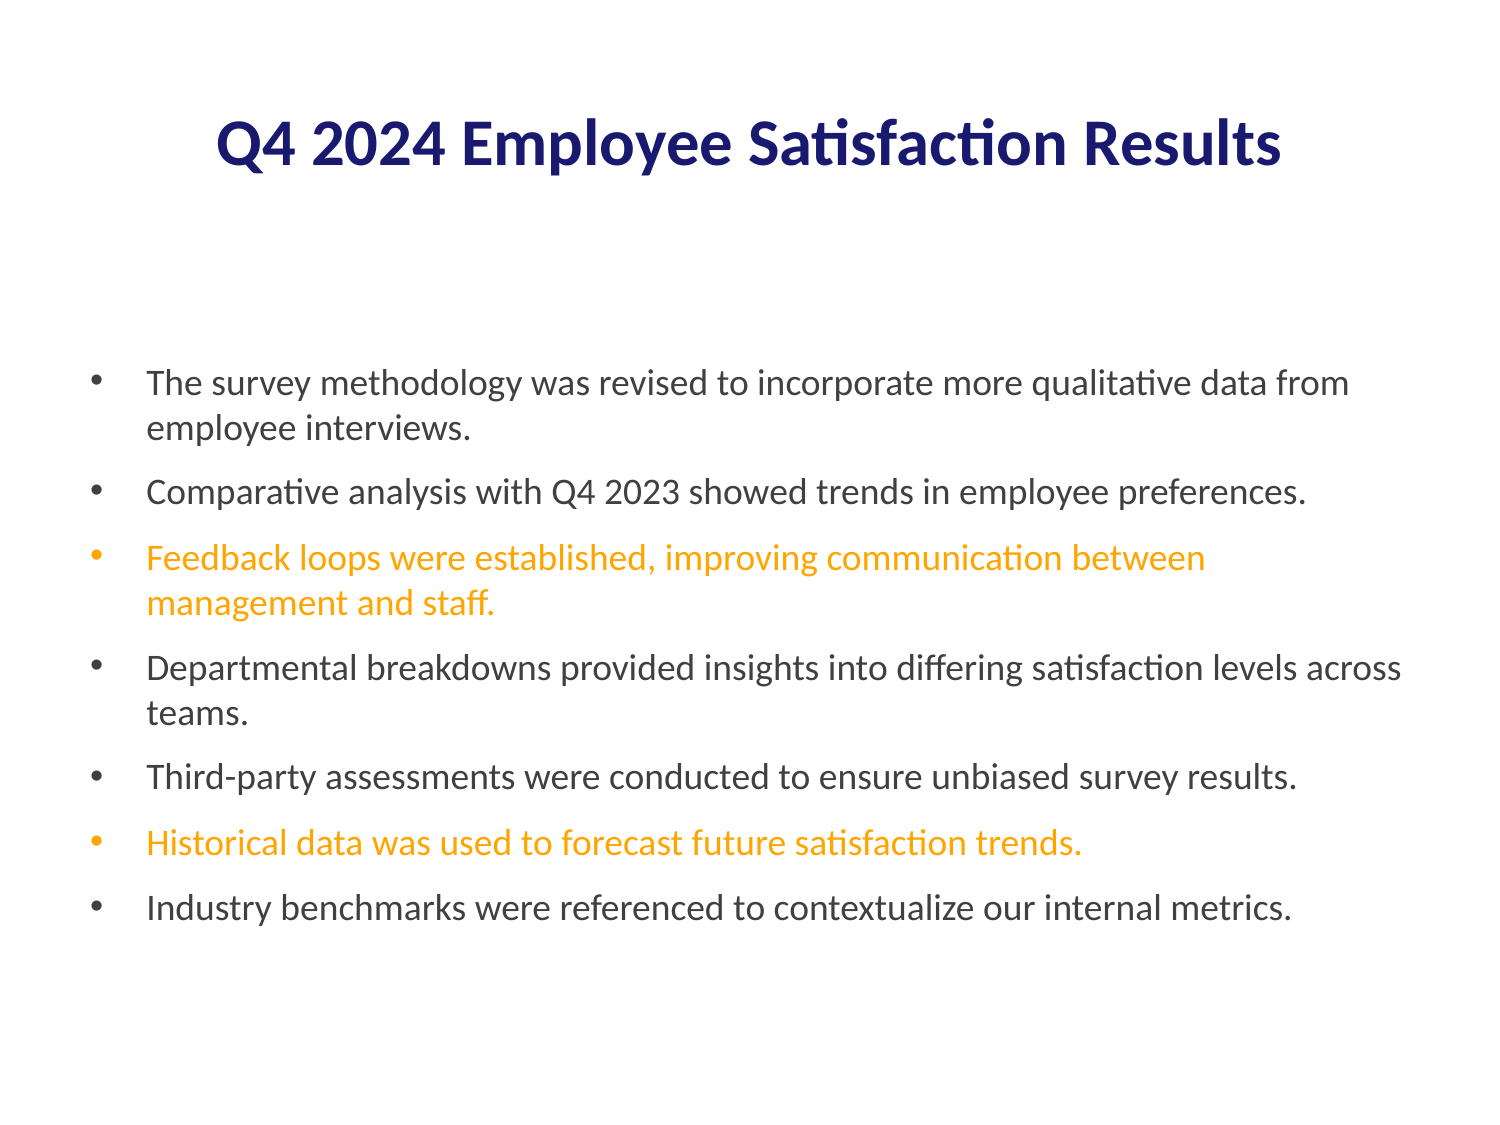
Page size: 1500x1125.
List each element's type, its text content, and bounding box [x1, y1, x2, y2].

title Q4 2024 Employee Satisfaction Results [75, 45, 1425, 233]
list The survey methodology was revised to incorporate more qualitative data from employee interviews. Comparative analysis with Q4 2023 showed trends in employee preferences. Feedback loops were established, improving communication between management and staff. Departmental breakdowns provided insights into differing satisfaction levels across teams. Third-party assessments were conducted to ensure unbiased survey results. Historical data was used to forecast future satisfaction trends. Industry benchmarks were referenced to contextualize our internal metrics. [75, 262, 1425, 1005]
